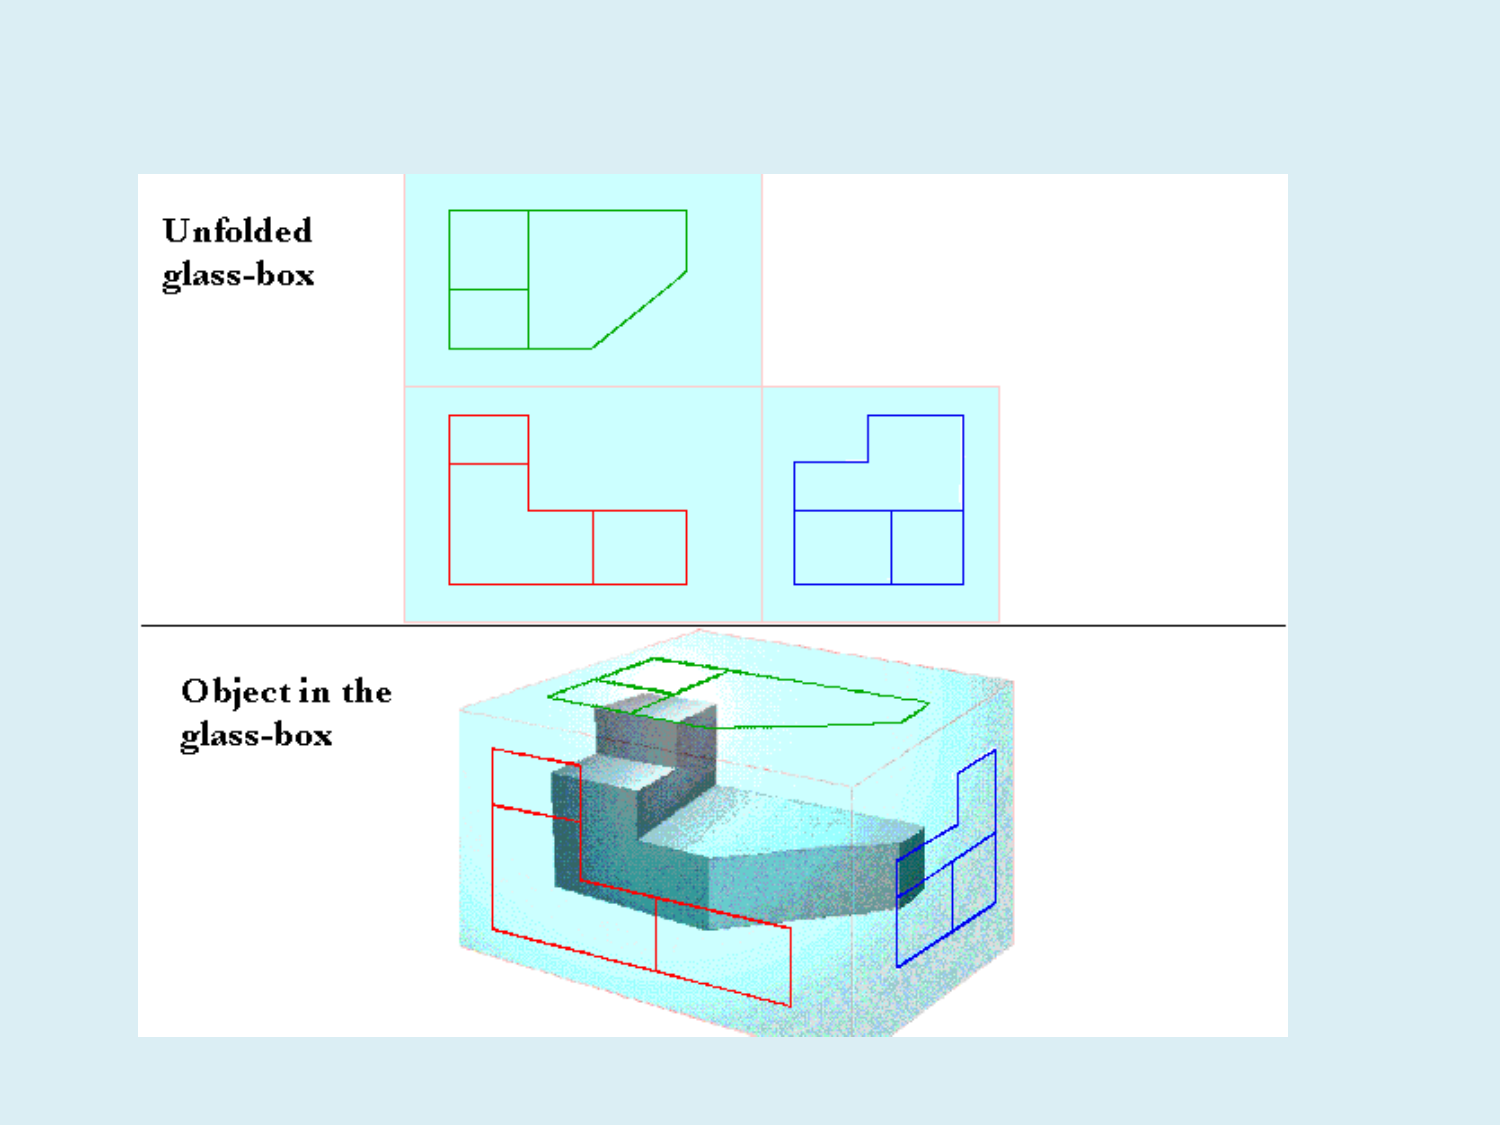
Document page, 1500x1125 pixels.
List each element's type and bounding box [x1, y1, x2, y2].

list [138, 174, 1288, 1037]
